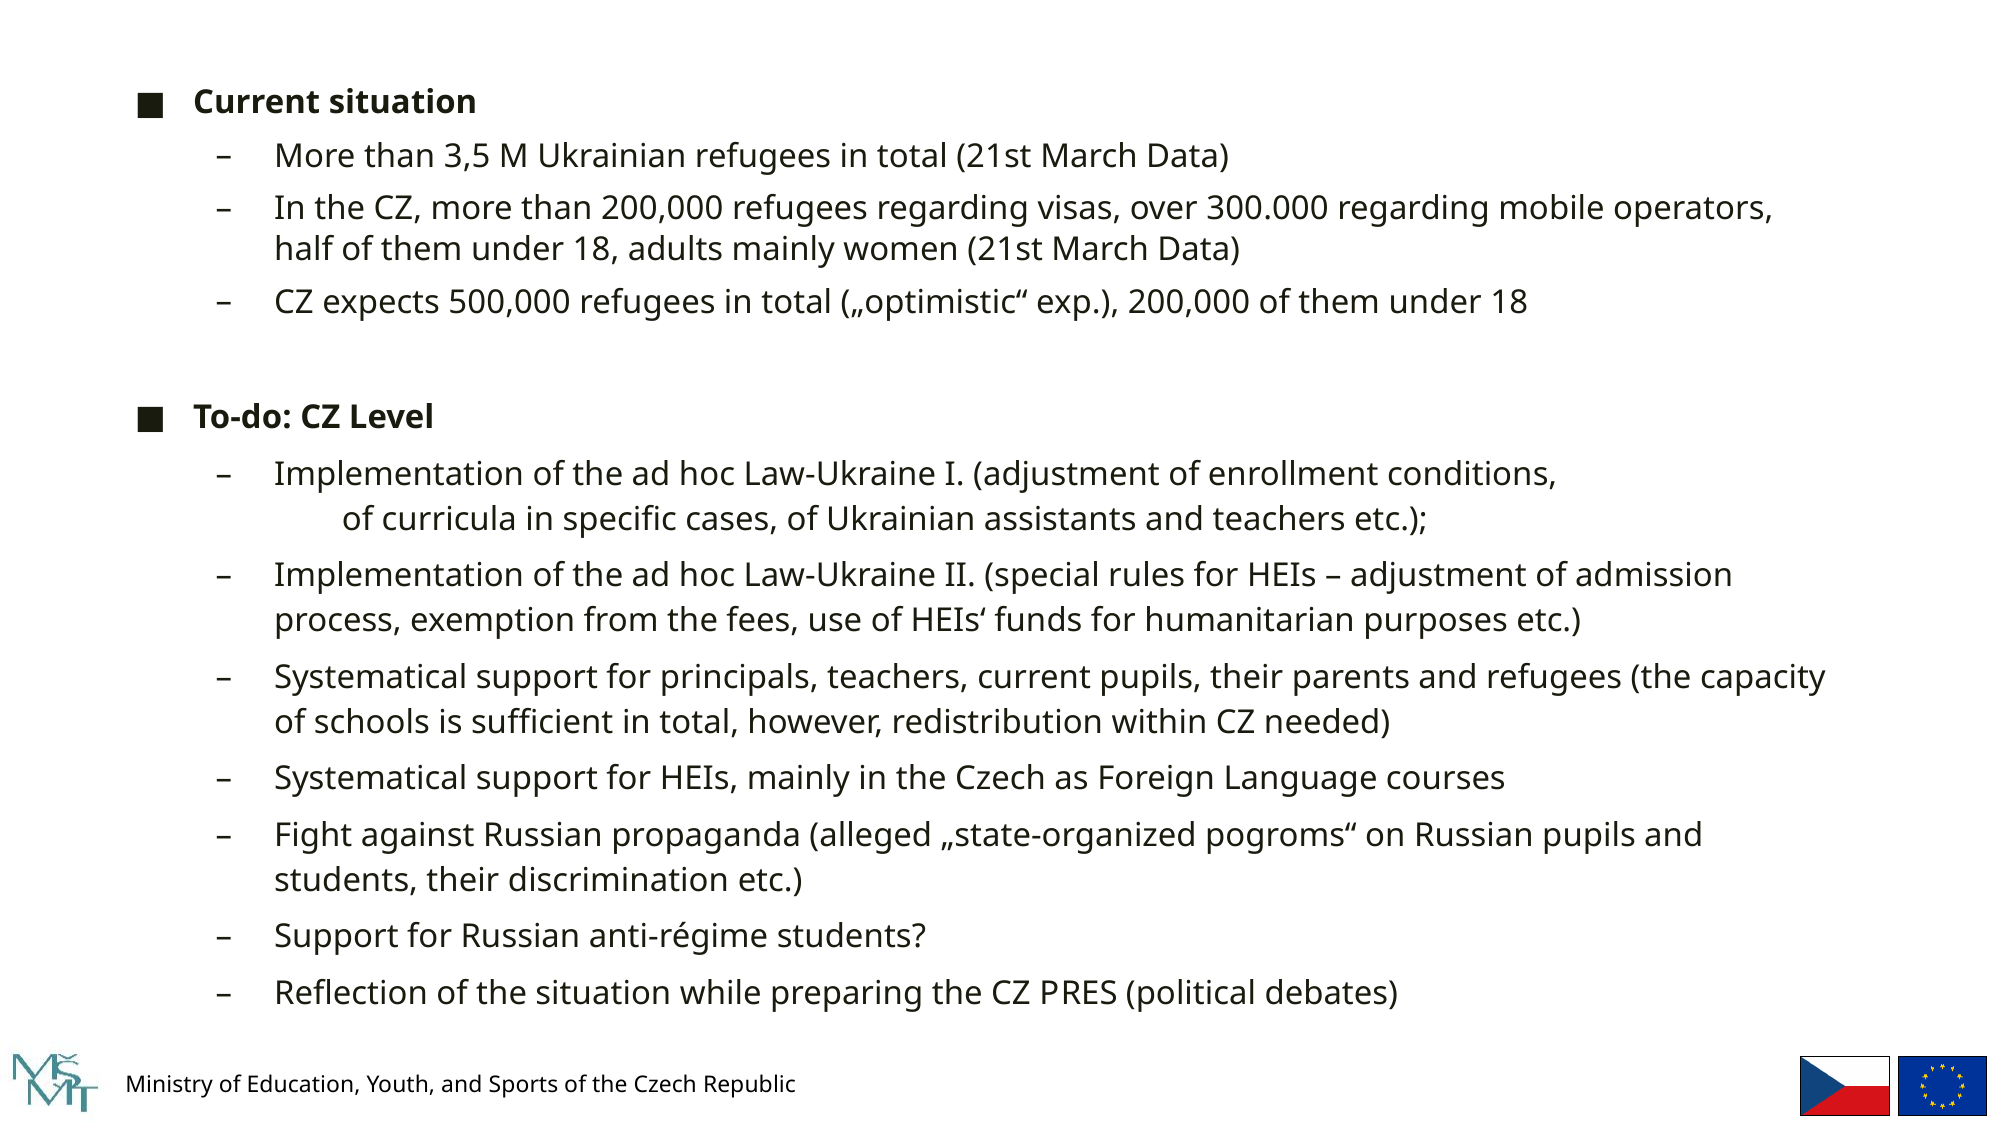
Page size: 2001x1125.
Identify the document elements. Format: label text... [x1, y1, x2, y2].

picture [1800, 1056, 1890, 1116]
text_box Ministry of Education, Youth, and Sports of the Czech Republic [111, 1062, 1458, 1105]
list Current situation More than 3,5 M Ukrainian refugees in total (21st March Data) In the CZ, more than 200,000 refugees regarding visas, over 300.000 regarding mobile operators, half of them under 18, adults mainly women (21st March Data) CZ expects 500,000 refugees in total („optimistic“ exp.), 200,000 of them under 18 To-do: CZ Level Implementation of the ad hoc Law-Ukraine I. (adjustment of enrollment conditions, of curricula in specific cases, of Ukrainian assistants and teachers etc.); Implementation of the ad hoc Law-Ukraine II. (special rules for HEIs – adjustment of admission process, exemption from the fees, use of HEIs‘ funds for humanitarian purposes etc.) Systematical support for principals, teachers, current pupils, their parents and refugees (the capacity of schools is sufficient in total, however, redistribution within CZ needed) Systematical support for HEIs, mainly in the Czech as Foreign Language courses Fight against Russian propaganda (alleged „state-organized pogroms“ on Russian pupils and students, their discrimination etc.) Support for Russian anti-régime students? Reflection of the situation while preparing the CZ PRES (political debates) [119, 76, 1854, 1037]
picture [1898, 1056, 1988, 1116]
picture [0, 1041, 111, 1125]
